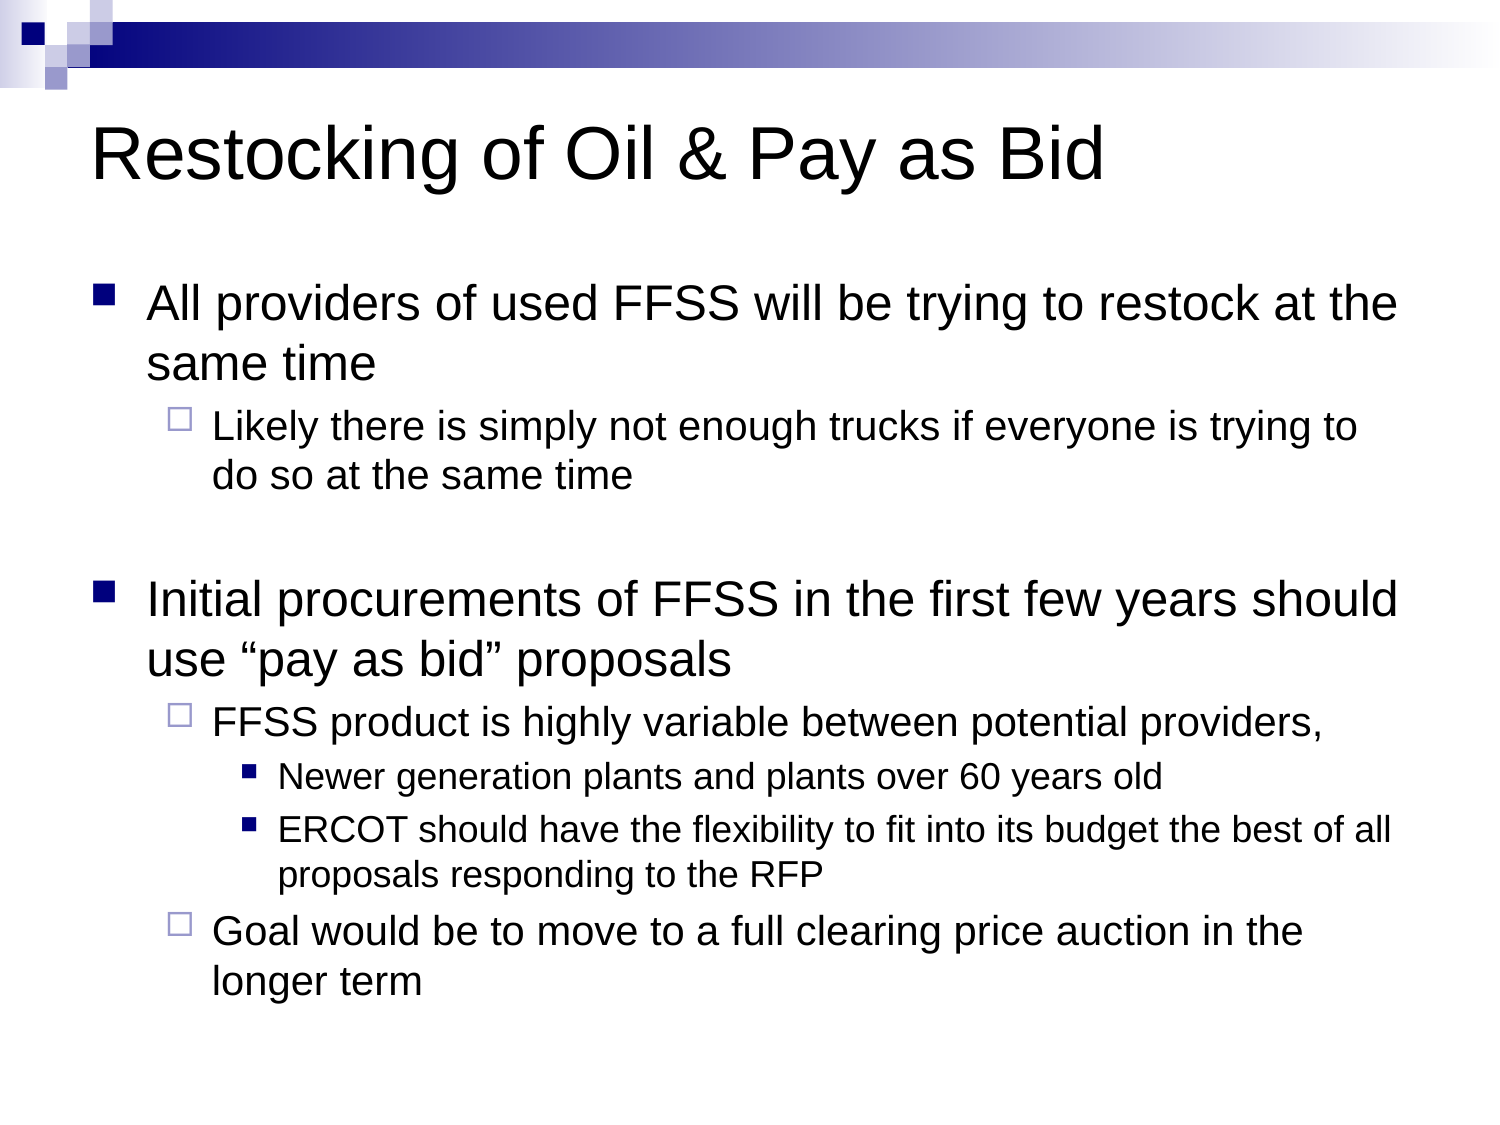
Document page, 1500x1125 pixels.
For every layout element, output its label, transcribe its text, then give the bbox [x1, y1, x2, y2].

title Restocking of Oil & Pay as Bid [75, 75, 1213, 225]
list All providers of used FFSS will be trying to restock at the same time Likely there is simply not enough trucks if everyone is trying to do so at the same time Initial procurements of FFSS in the first few years should use “pay as bid” proposals FFSS product is highly variable between potential providers, Newer generation plants and plants over 60 years old ERCOT should have the flexibility to fit into its budget the best of all proposals responding to the RFP Goal would be to move to a full clearing price auction in the longer term [75, 262, 1425, 1100]
